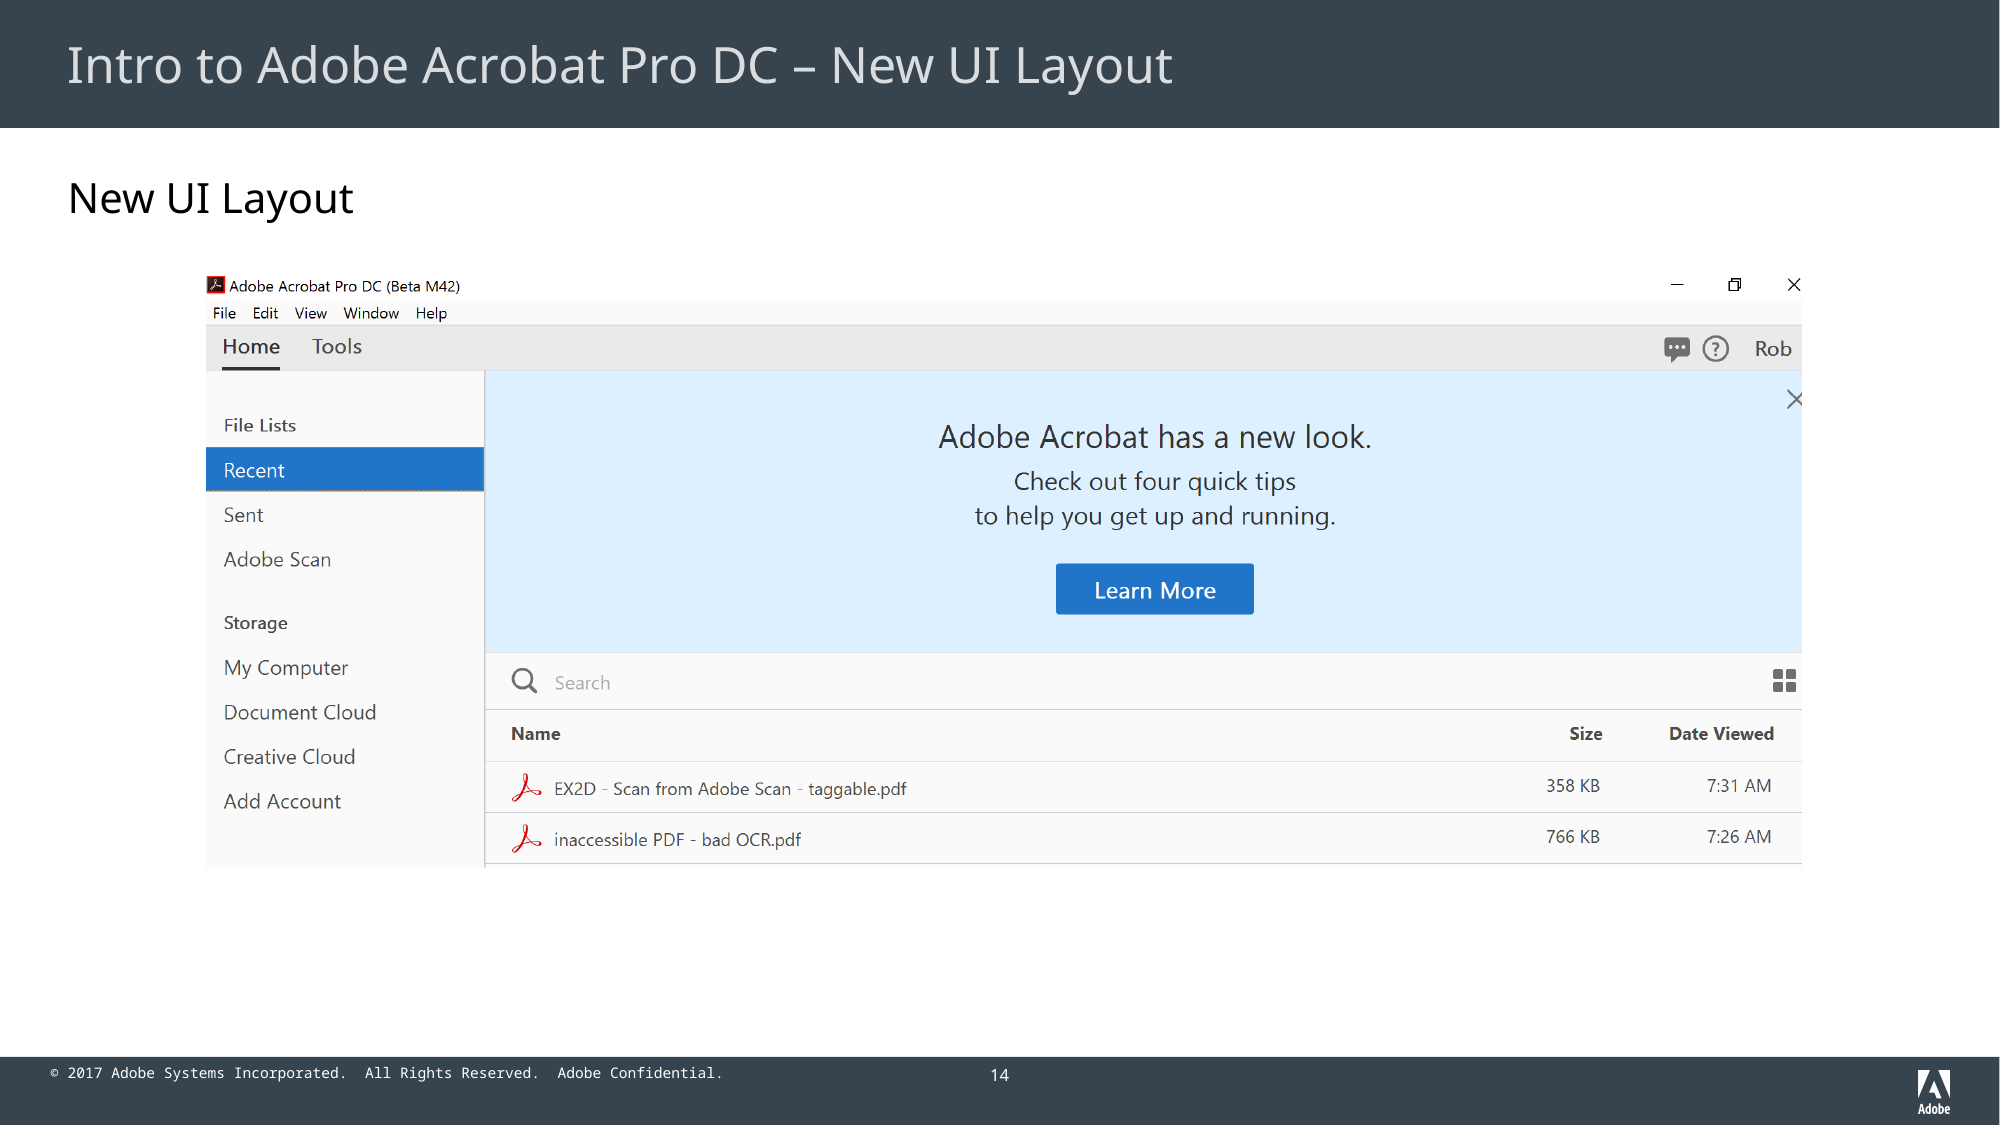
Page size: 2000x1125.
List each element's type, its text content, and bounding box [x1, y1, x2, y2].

slide_number 14 [916, 1062, 1083, 1091]
title Intro to Adobe Acrobat Pro DC – New UI Layout [49, 30, 1950, 98]
picture [1918, 1070, 1950, 1114]
list New UI Layout [49, 162, 1950, 261]
picture [205, 275, 1802, 868]
